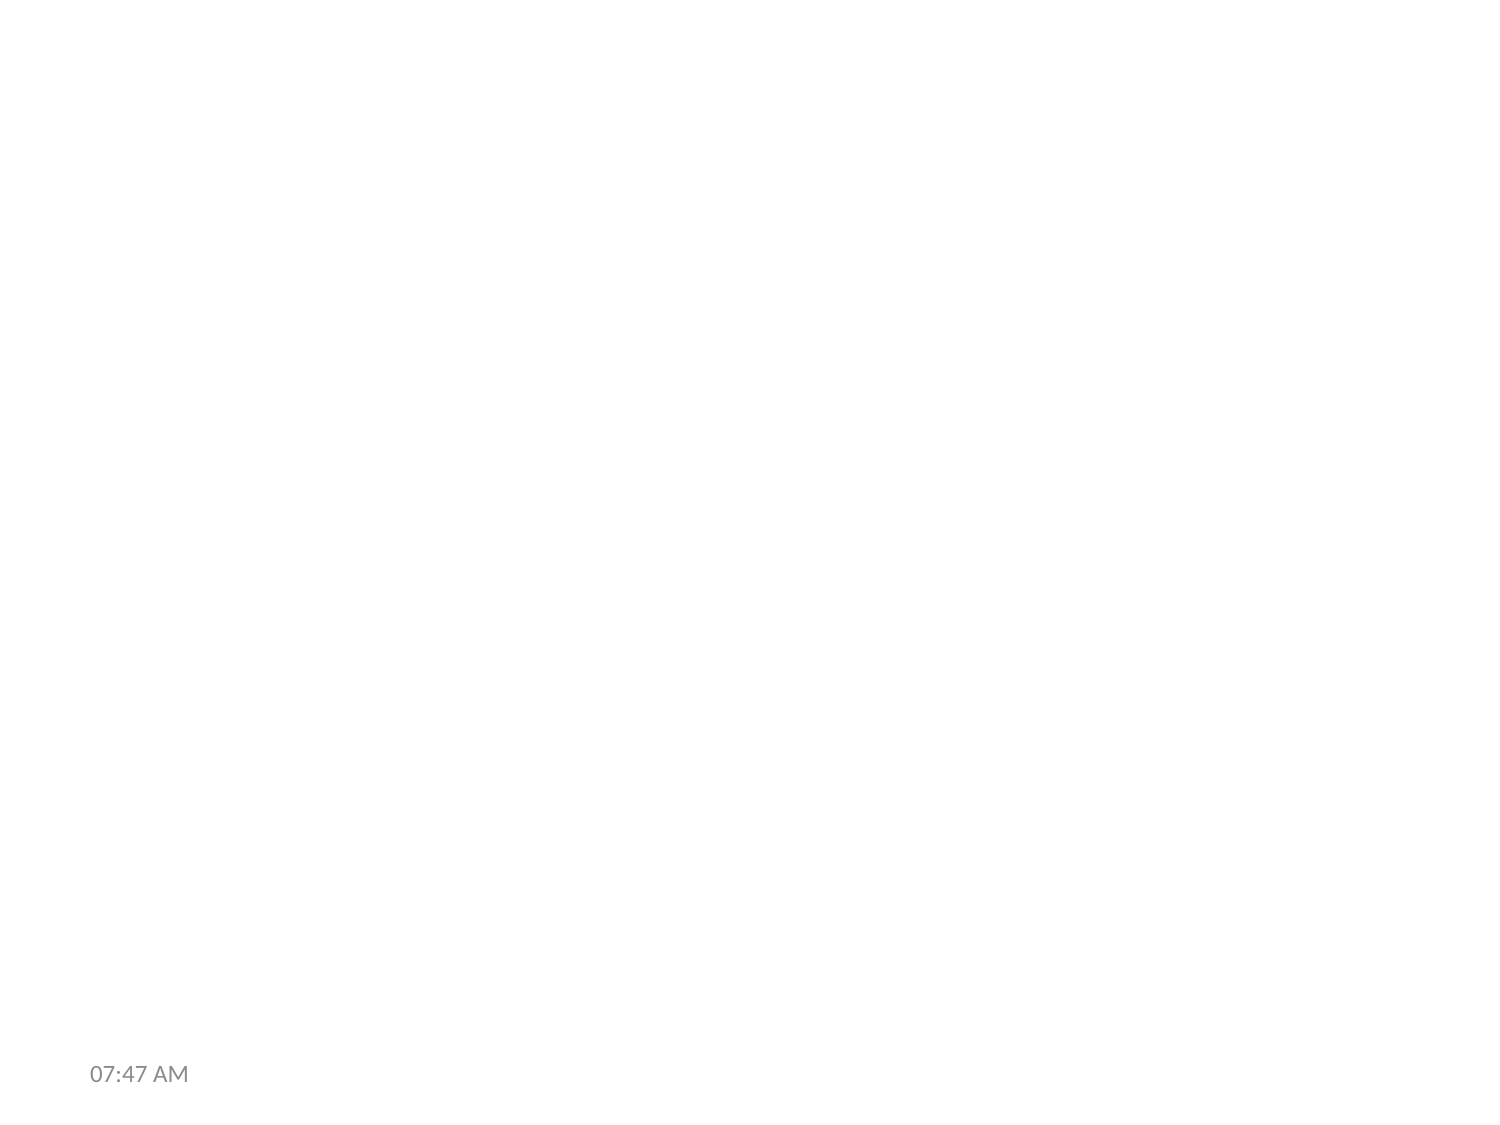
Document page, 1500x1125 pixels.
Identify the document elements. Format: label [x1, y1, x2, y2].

slide_number [75, 1042, 425, 1103]
